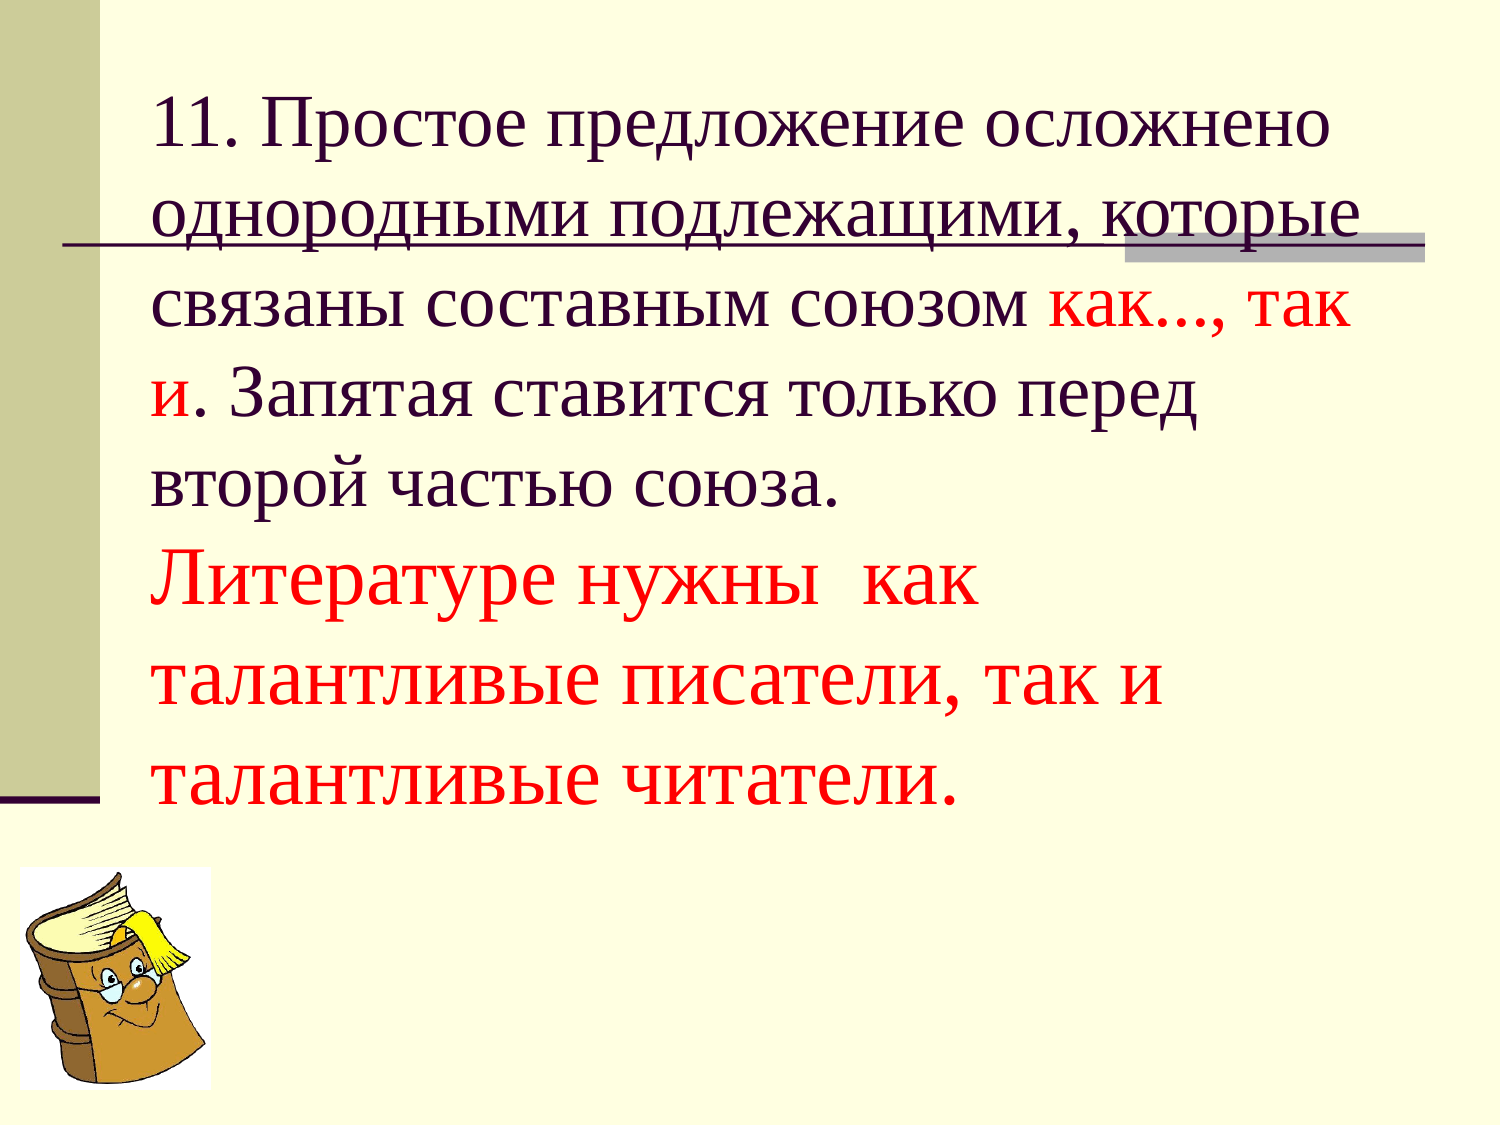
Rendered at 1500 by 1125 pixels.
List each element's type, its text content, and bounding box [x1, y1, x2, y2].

picture [19, 866, 212, 1090]
title 11. Простое предложение осложнено однородными подлежащими, которые связаны составным союзом как..., так и. Запятая ставится только перед второй частью союза. Литературе нужны как талантливые писатели, так и талантливые читатели. [135, 290, 1428, 703]
